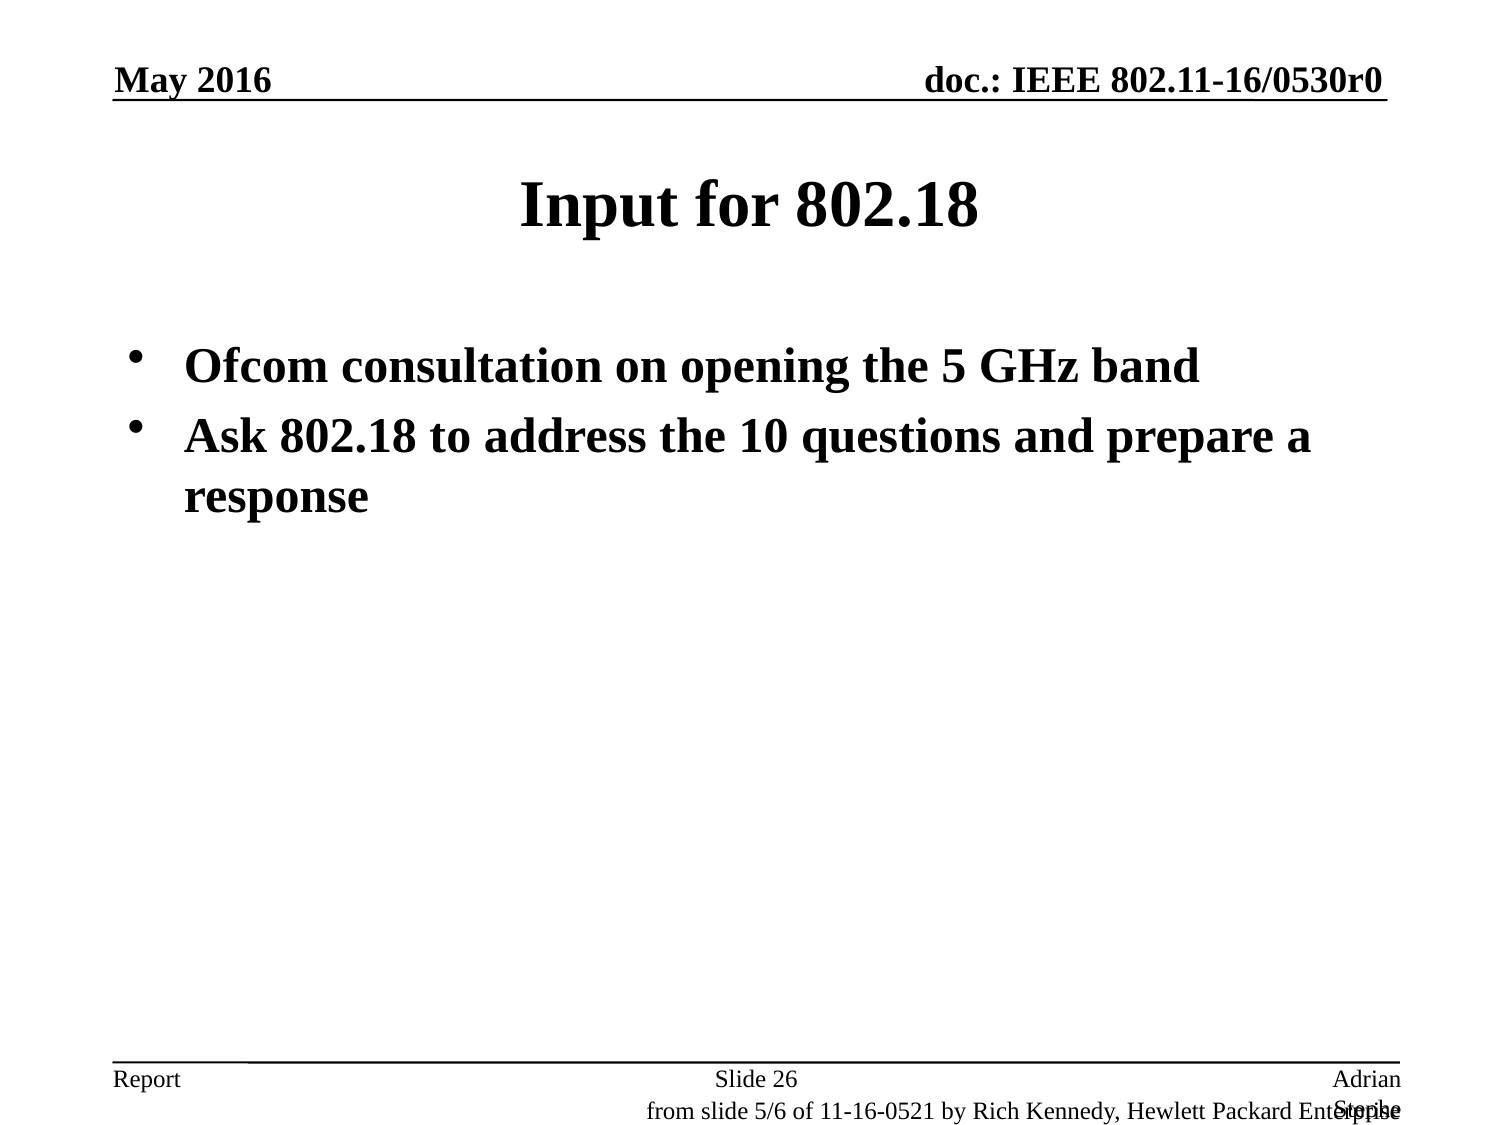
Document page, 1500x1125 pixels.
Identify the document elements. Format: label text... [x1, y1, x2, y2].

text_box from slide 5/6 of 11-16-0521 by Rich Kennedy, Hewlett Packard Enterprise [343, 1087, 1417, 1125]
footer Adrian Stephens, Intel Corporation [1324, 1061, 1402, 1087]
slide_number Slide 26 [711, 1061, 801, 1087]
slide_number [114, 54, 374, 101]
title Input for 802.18 [112, 112, 1388, 288]
list Ofcom consultation on opening the 5 GHz band Ask 802.18 to address the 10 questions and prepare a response [112, 324, 1388, 1000]
